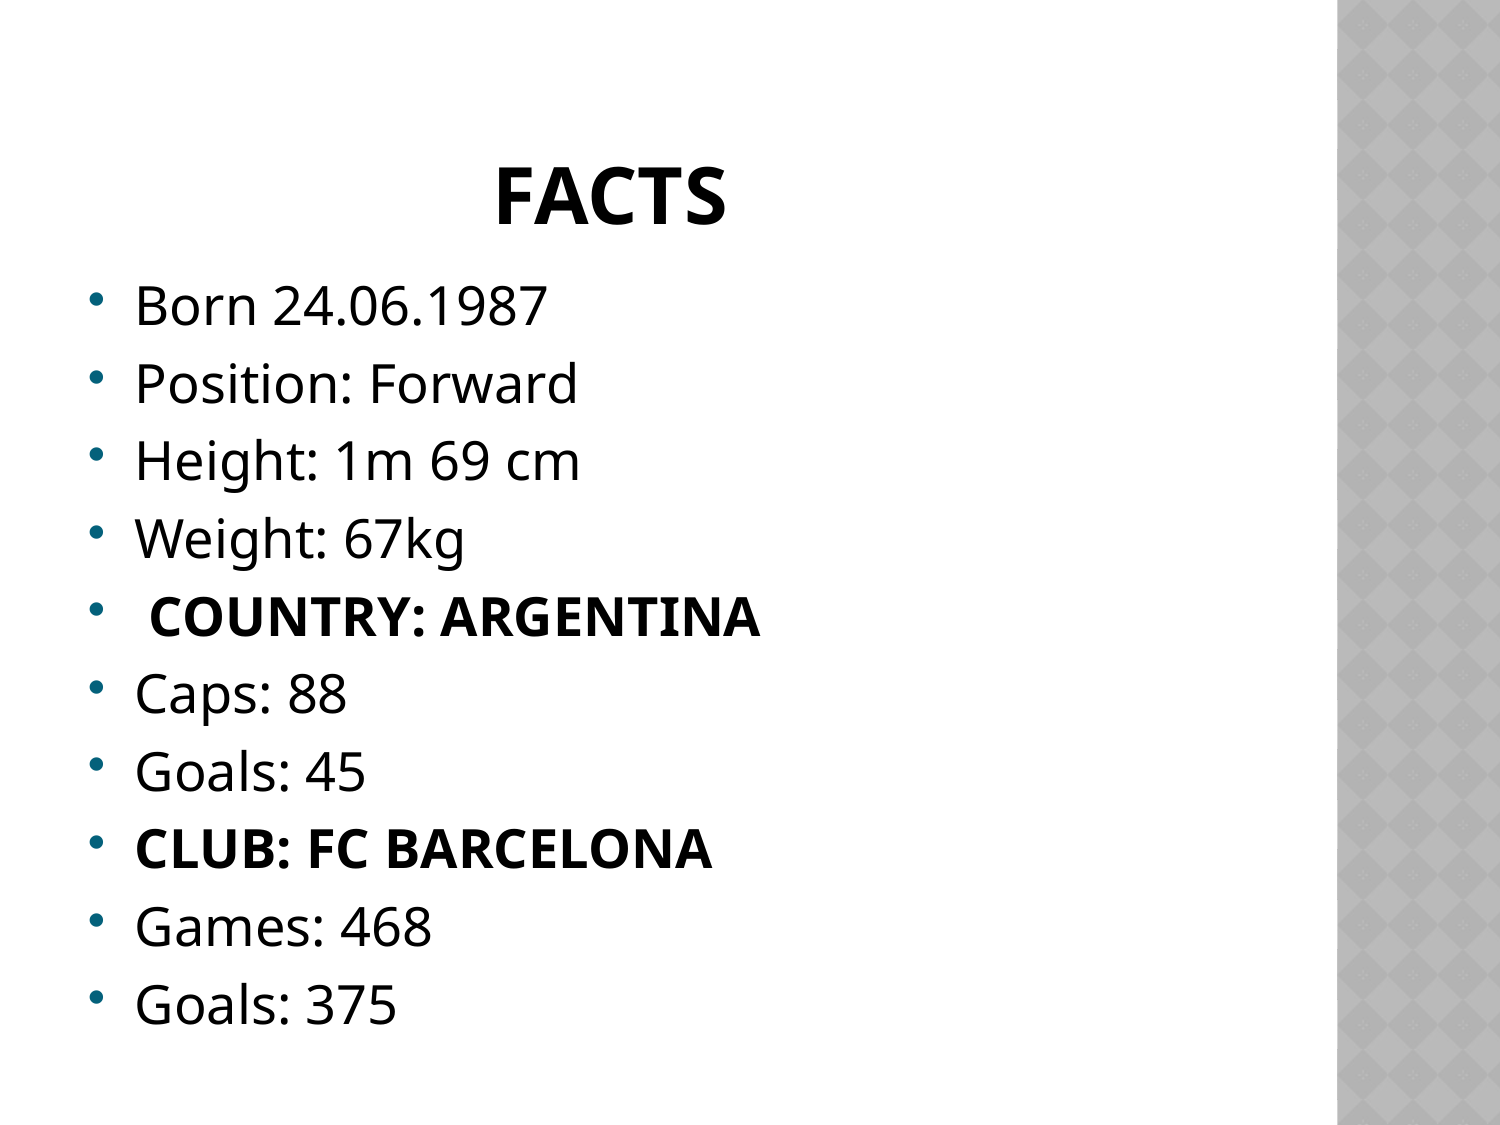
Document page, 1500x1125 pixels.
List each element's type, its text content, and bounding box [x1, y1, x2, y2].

list Born 24.06.1987 Position: Forward Height: 1m 69 cm Weight: 67kg COUNTRY: ARGENTINA Caps: 88 Goals: 45 CLUB: FC BARCELONA Games: 468 Goals: 375 [75, 264, 1263, 1059]
title Facts [75, 52, 1263, 240]
